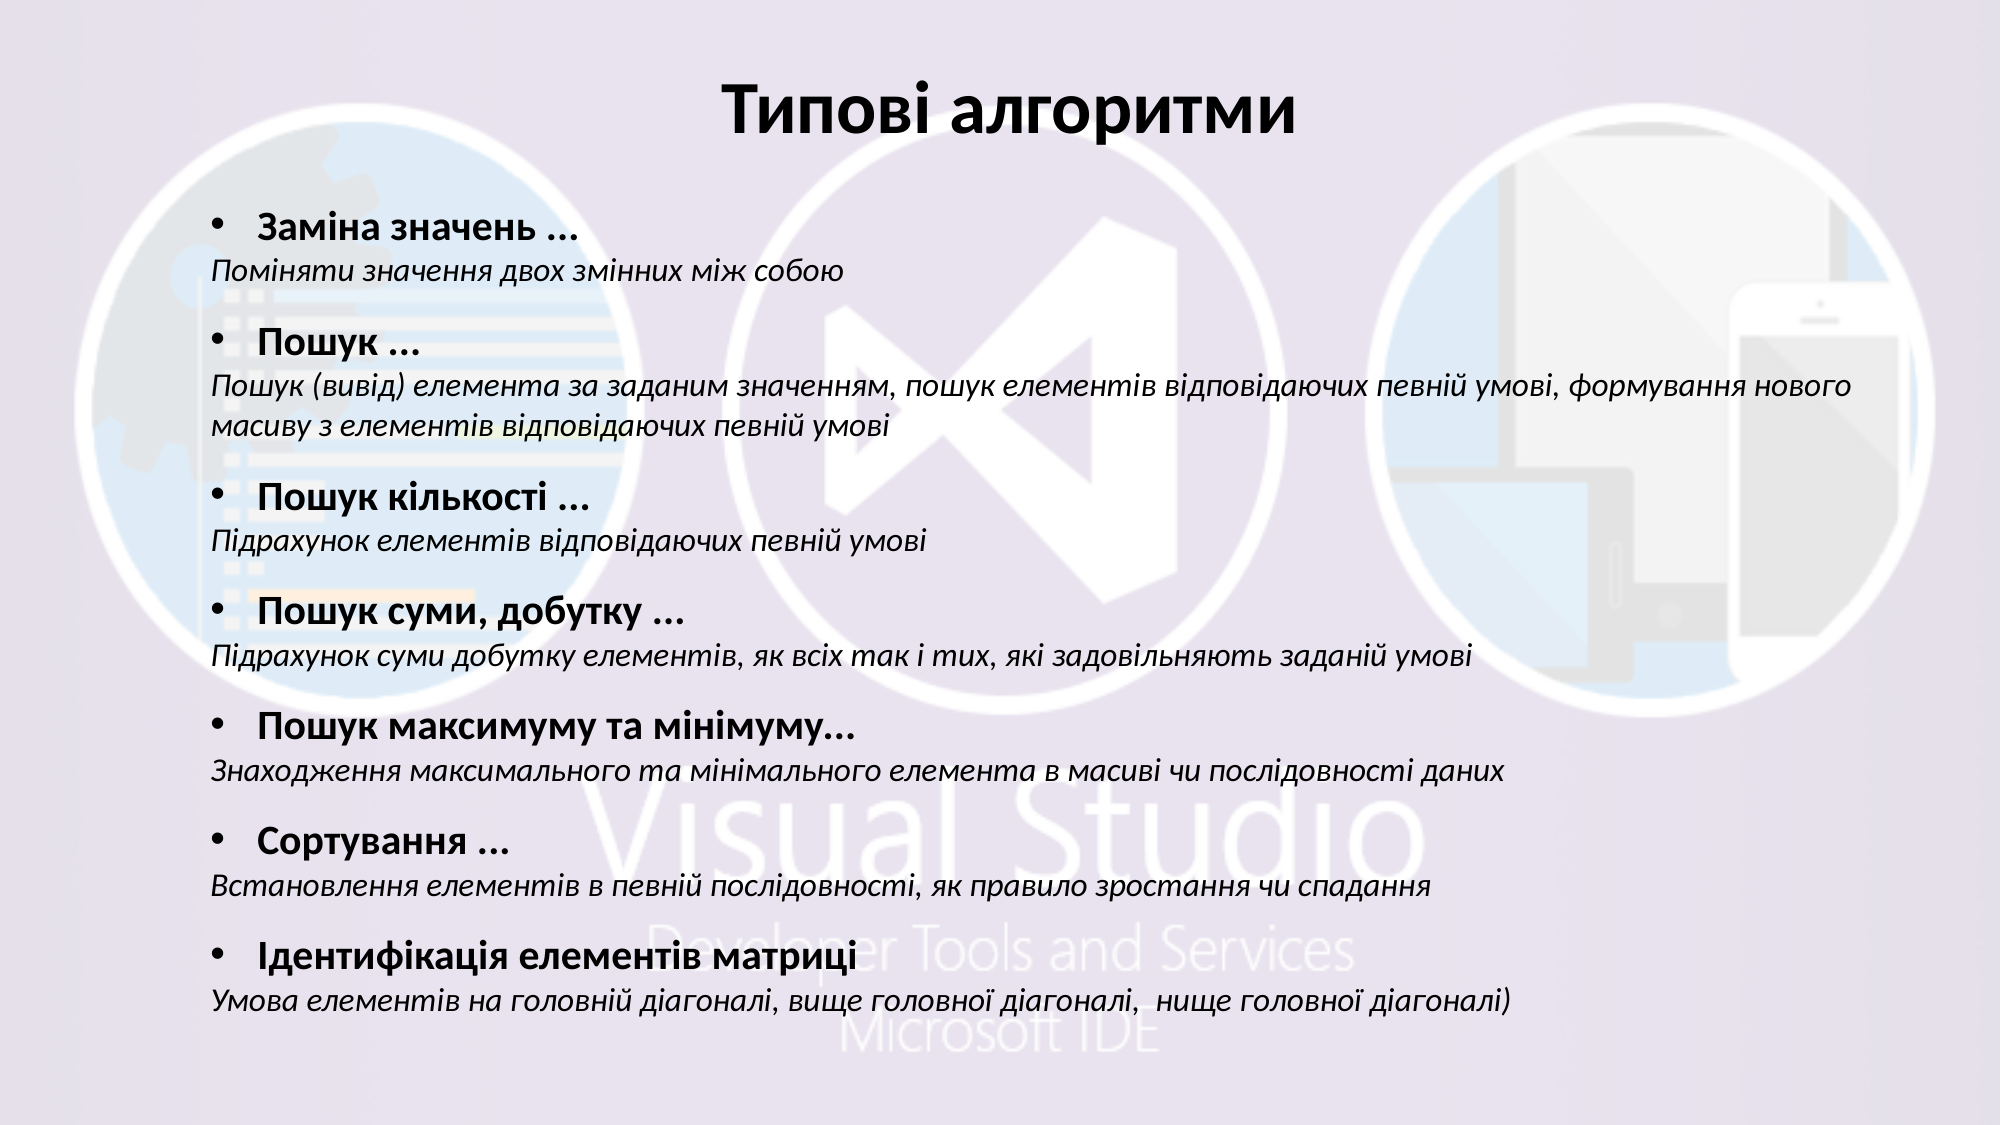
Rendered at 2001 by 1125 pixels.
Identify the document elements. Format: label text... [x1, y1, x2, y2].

text_box Типові алгоритми [707, 50, 1314, 156]
text_box Заміна значень ... Поміняти значення двох змінних між собою Пошук ... Пошук (вивід) елемента за заданим значенням, пошук елементів відповідаючих певній умові, формування нового масиву з елементів відповідаючих певній умові Пошук кількості ... Підрахунок елементів відповідаючих певній умові Пошук суми, добутку ... Підрахунок суми добутку елементів, як всіх так і тих, які задовільняють заданій умові Пошук максимуму та мінімуму... Знаходження максимального та мінімального елемента в масиві чи послідовності даних Сортування ... Встановлення елементів в певній послідовності, як правило зростання чи спадання Ідентифікація елементів матриці Умова елементів на головній діагоналі, вище головної діагоналі, нище головної діагоналі) [195, 191, 1915, 1026]
